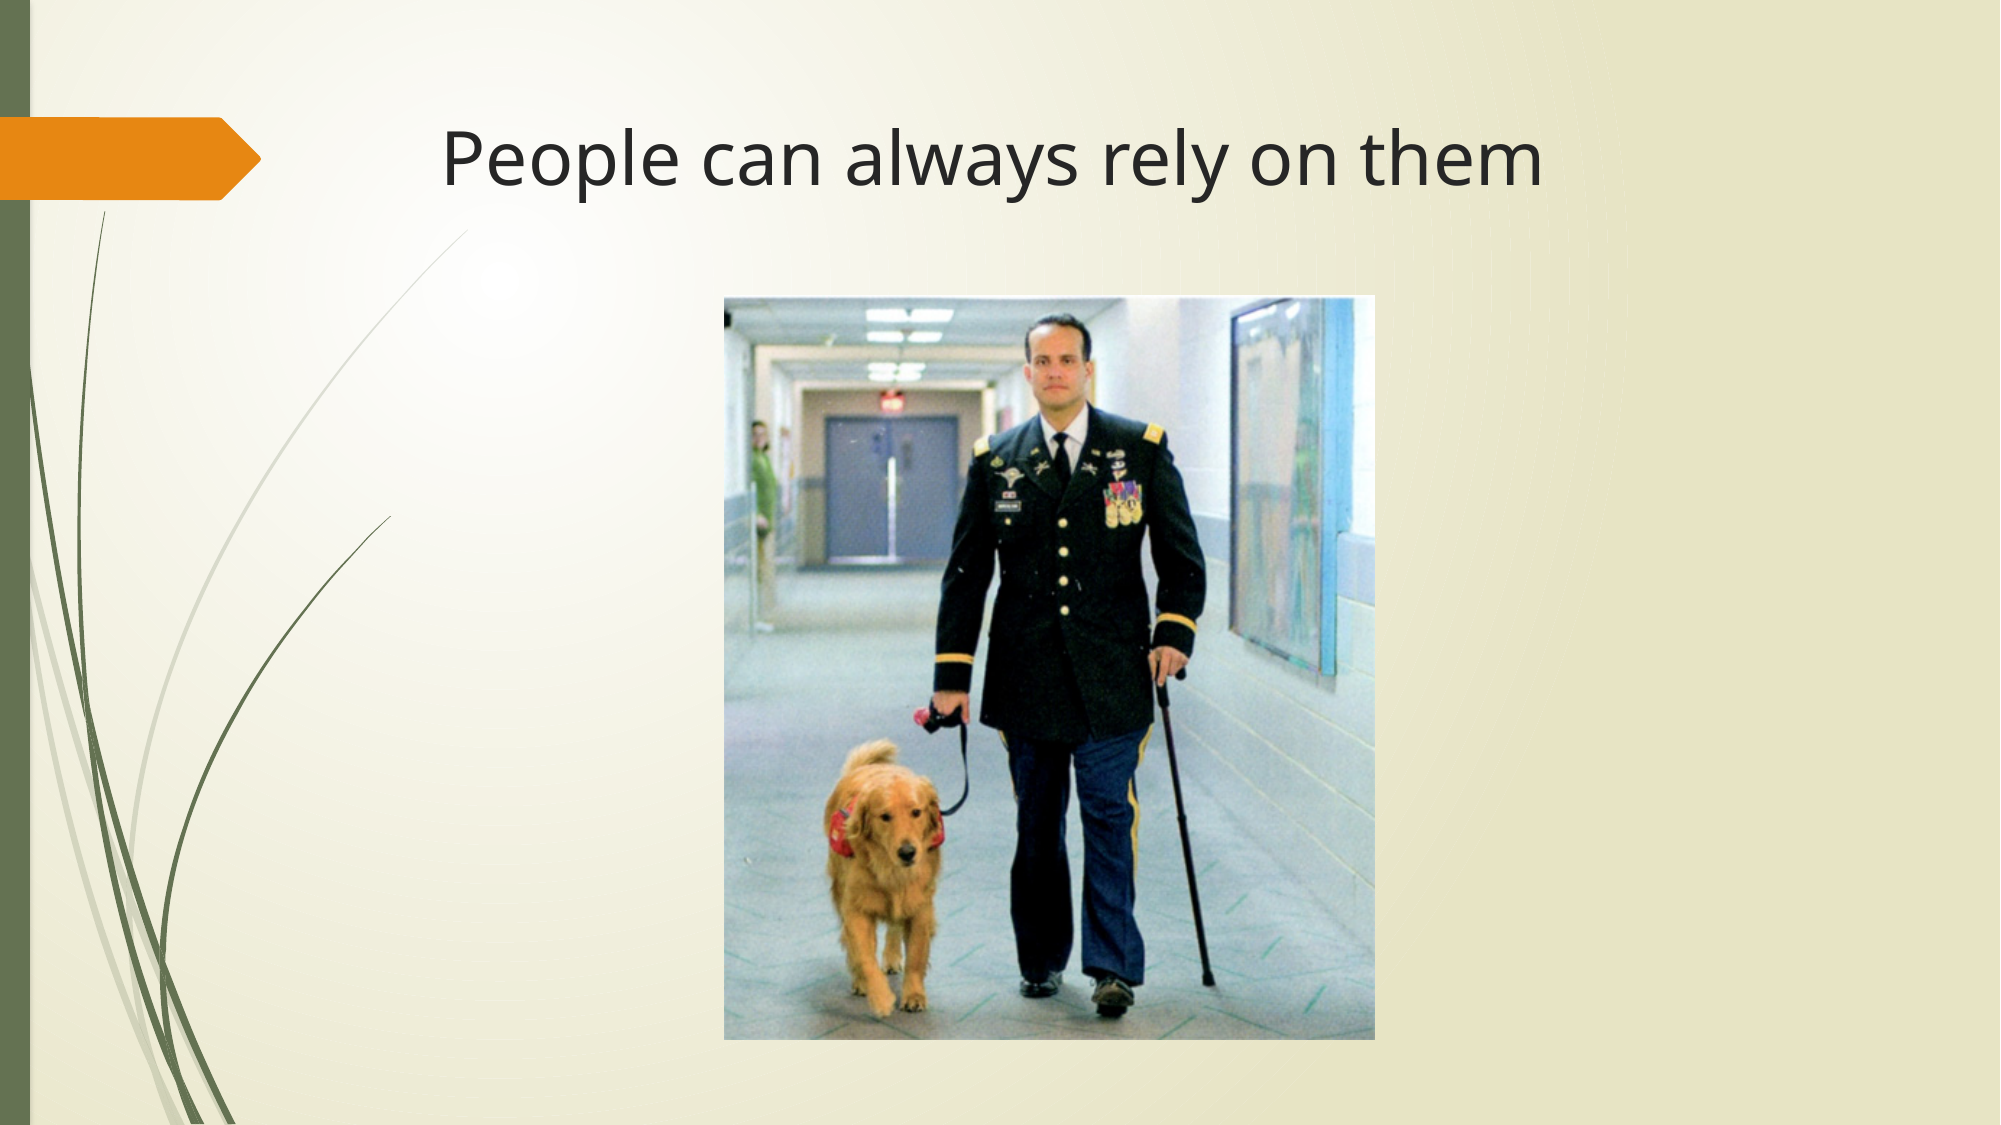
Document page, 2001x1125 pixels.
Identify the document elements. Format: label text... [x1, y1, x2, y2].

title People can always rely on them [425, 102, 1888, 313]
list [723, 294, 1375, 1040]
